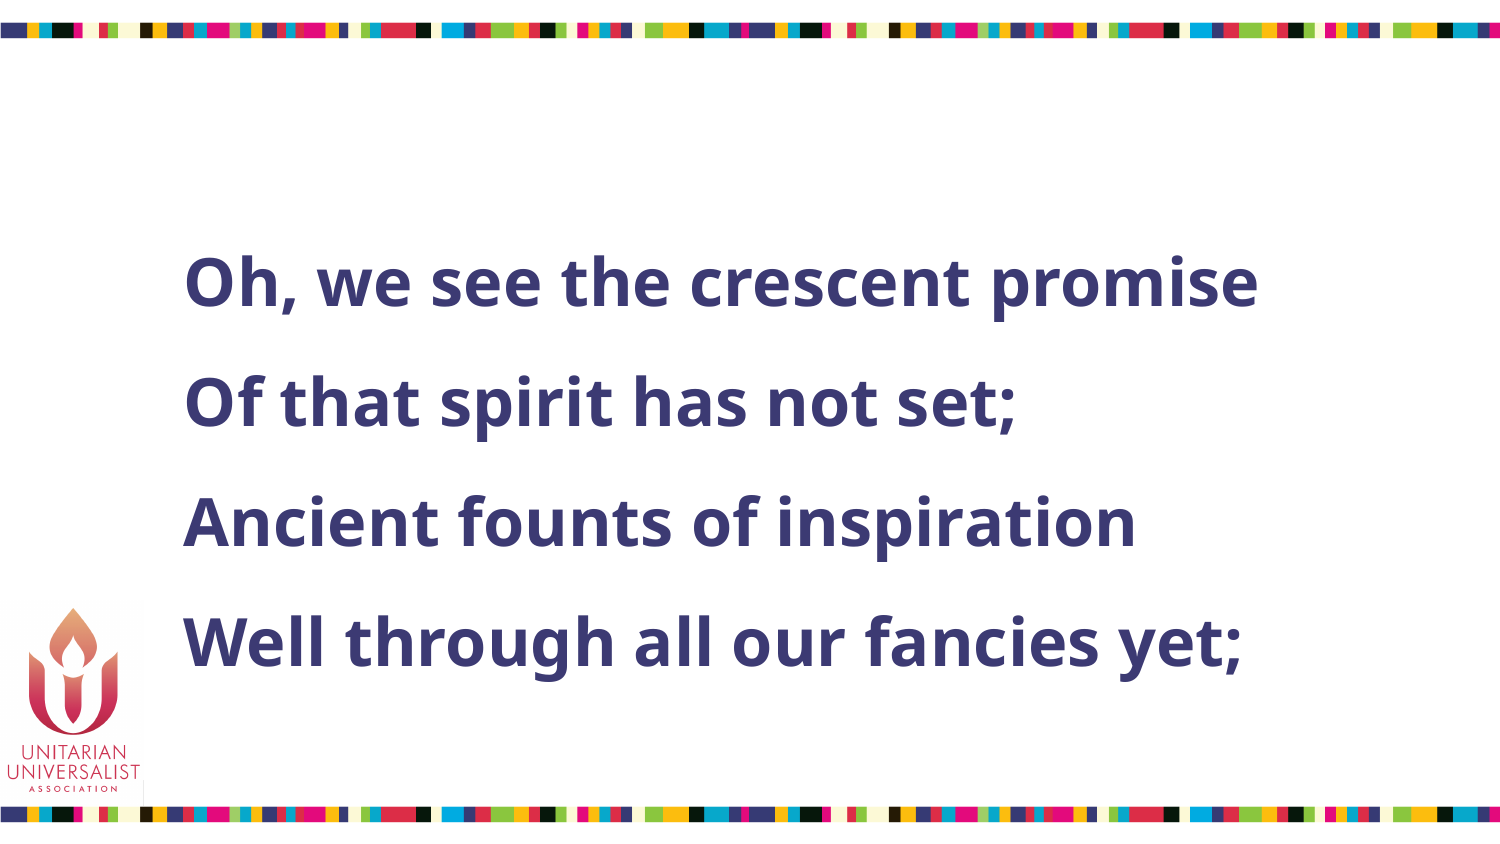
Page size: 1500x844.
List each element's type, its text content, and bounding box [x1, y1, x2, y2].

picture [0, 22, 1500, 40]
picture [0, 600, 1500, 824]
text_box Oh, we see the crescent promise Of that spirit has not set; Ancient founts of inspiration Well through all our fancies yet; [168, 184, 1421, 695]
